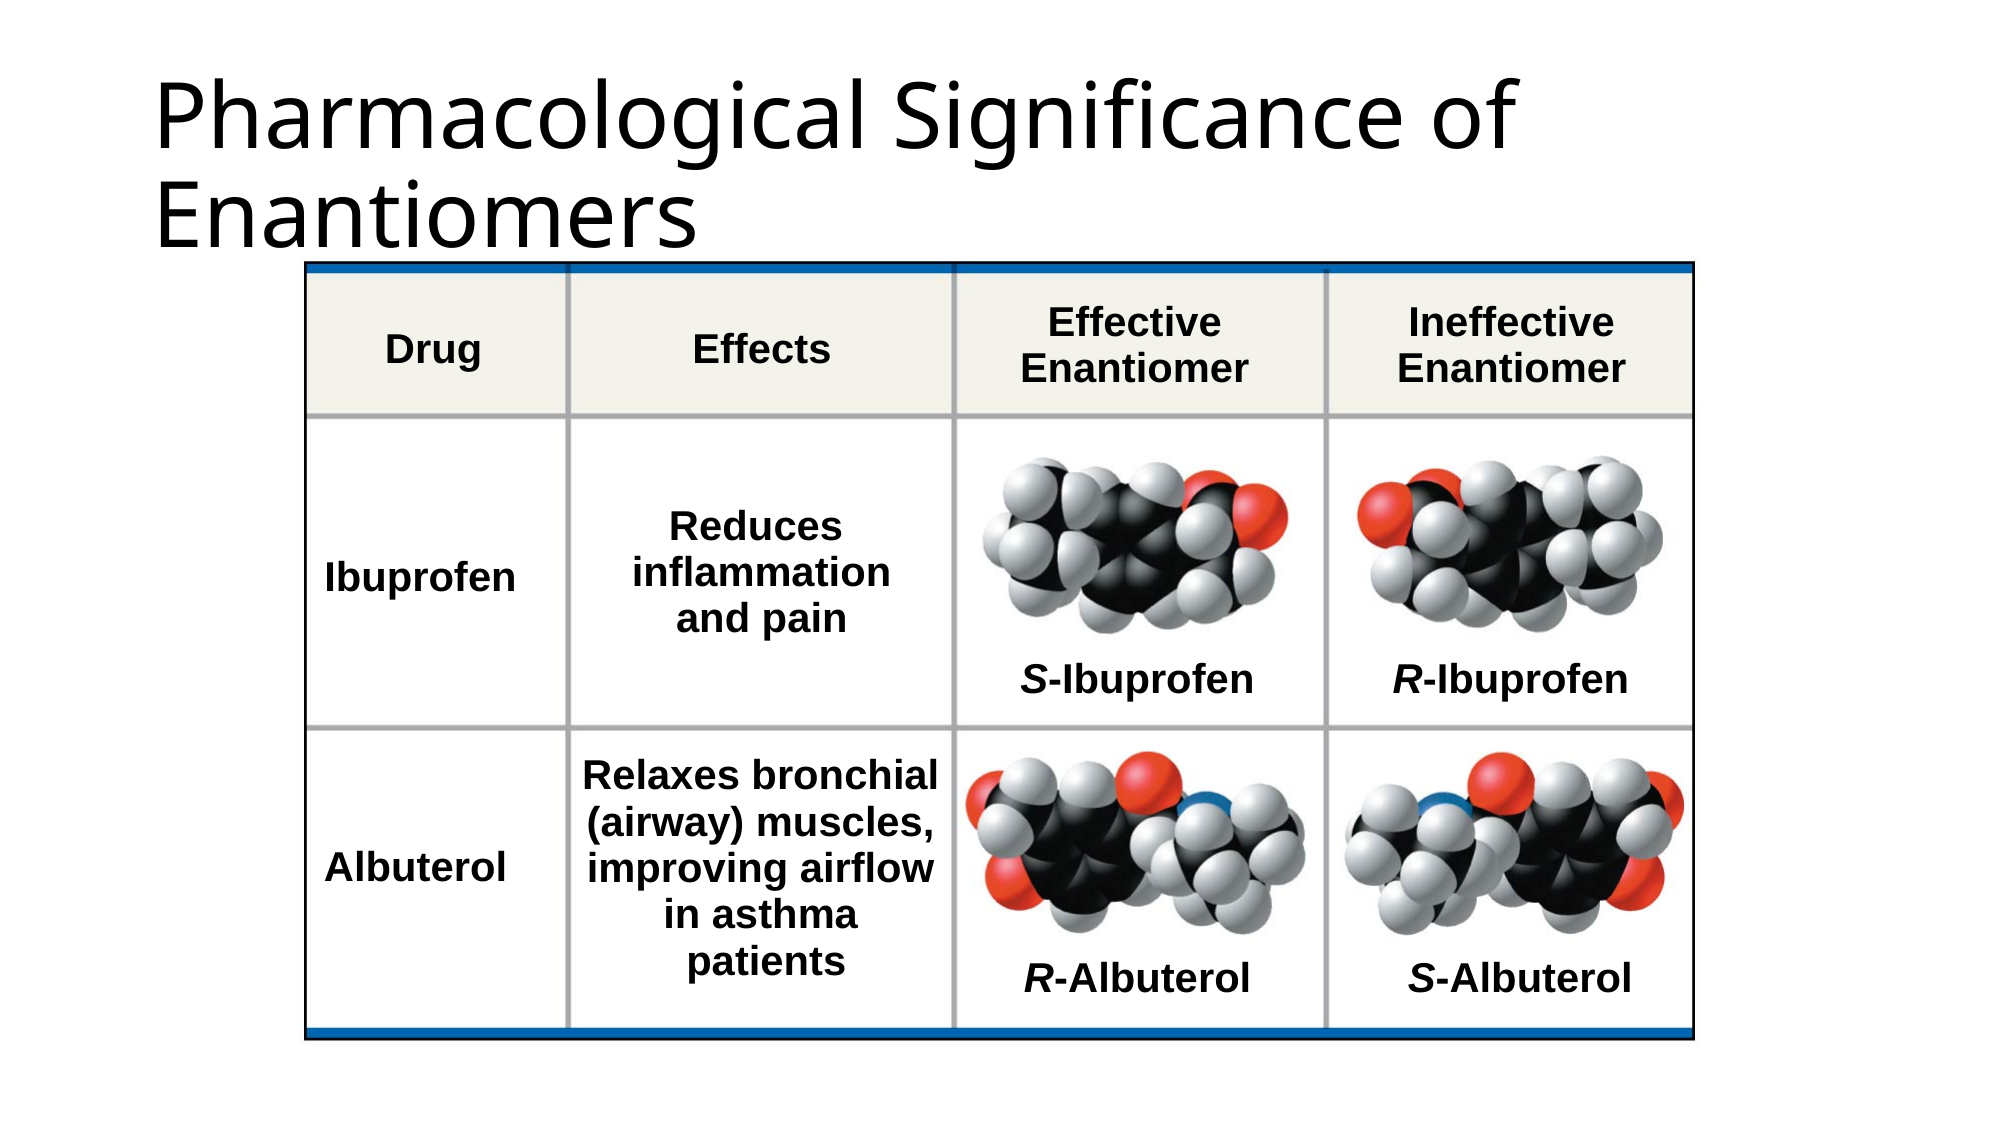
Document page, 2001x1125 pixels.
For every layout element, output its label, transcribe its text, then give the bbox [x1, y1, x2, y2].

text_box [298, 255, 1701, 1045]
title Pharmacological Significance of Enantiomers [137, 59, 1863, 278]
